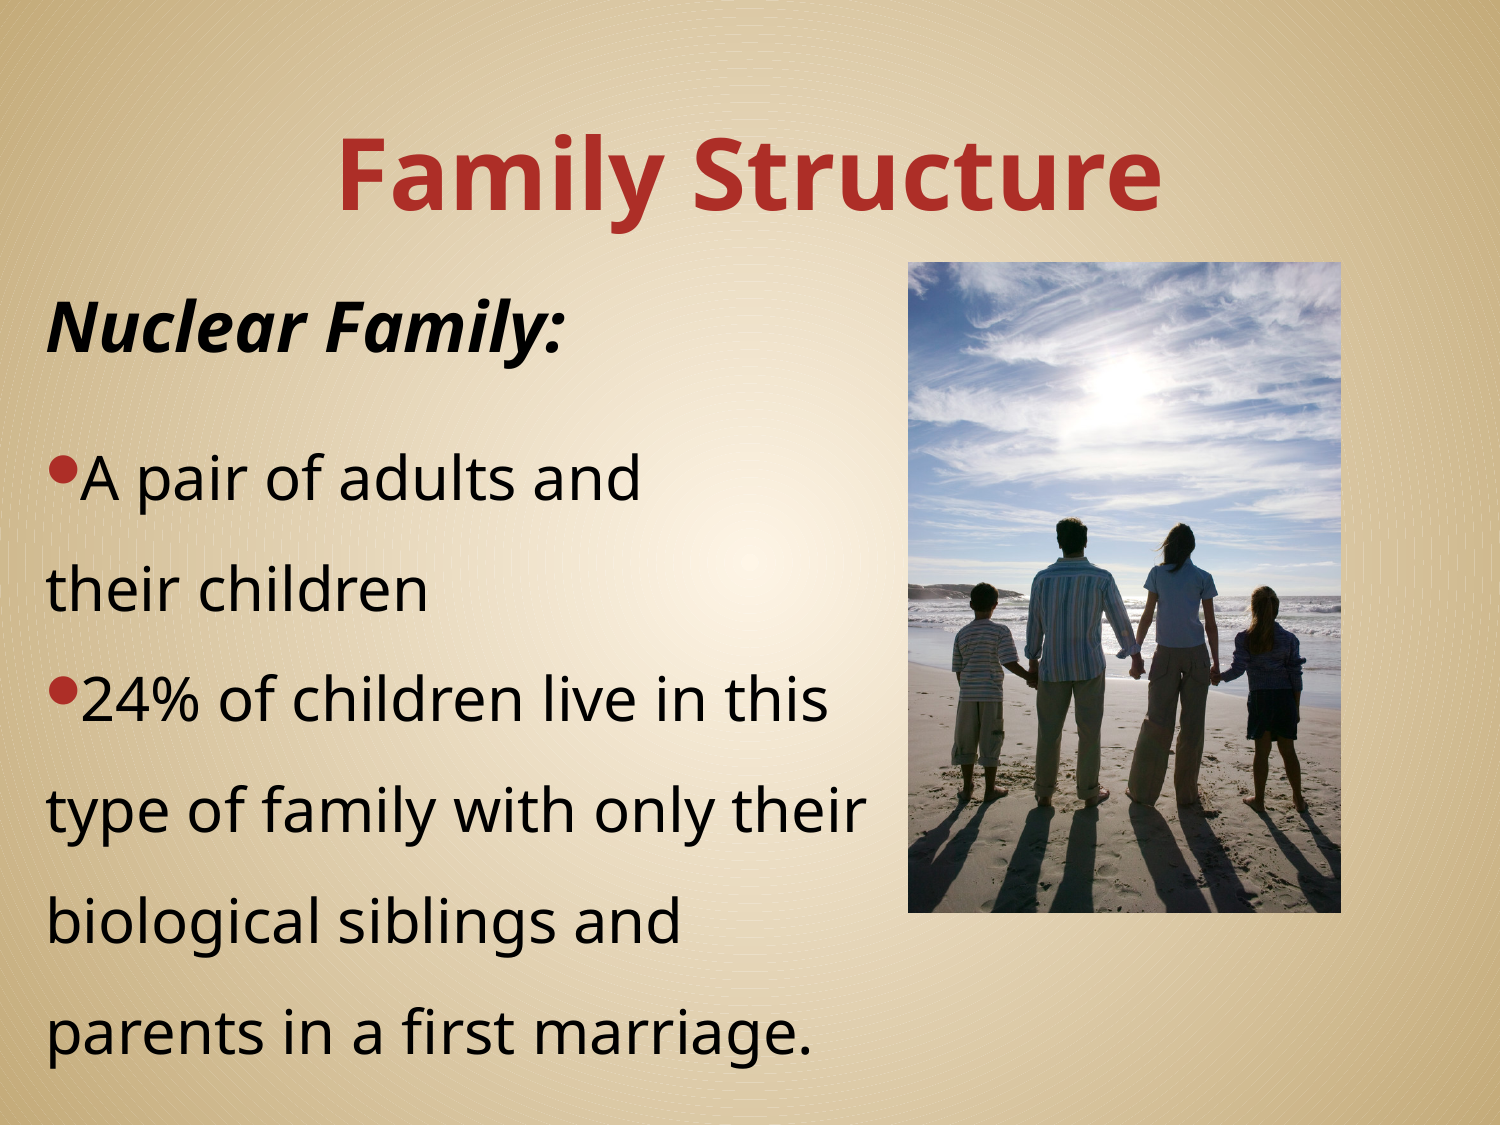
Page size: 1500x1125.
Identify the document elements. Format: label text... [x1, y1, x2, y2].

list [908, 262, 1341, 913]
title Family Structure [75, 50, 1425, 238]
list Nuclear Family: A pair of adults and their children 24% of children live in this type of family with only their biological siblings and parents in a first marriage. [37, 275, 900, 1088]
